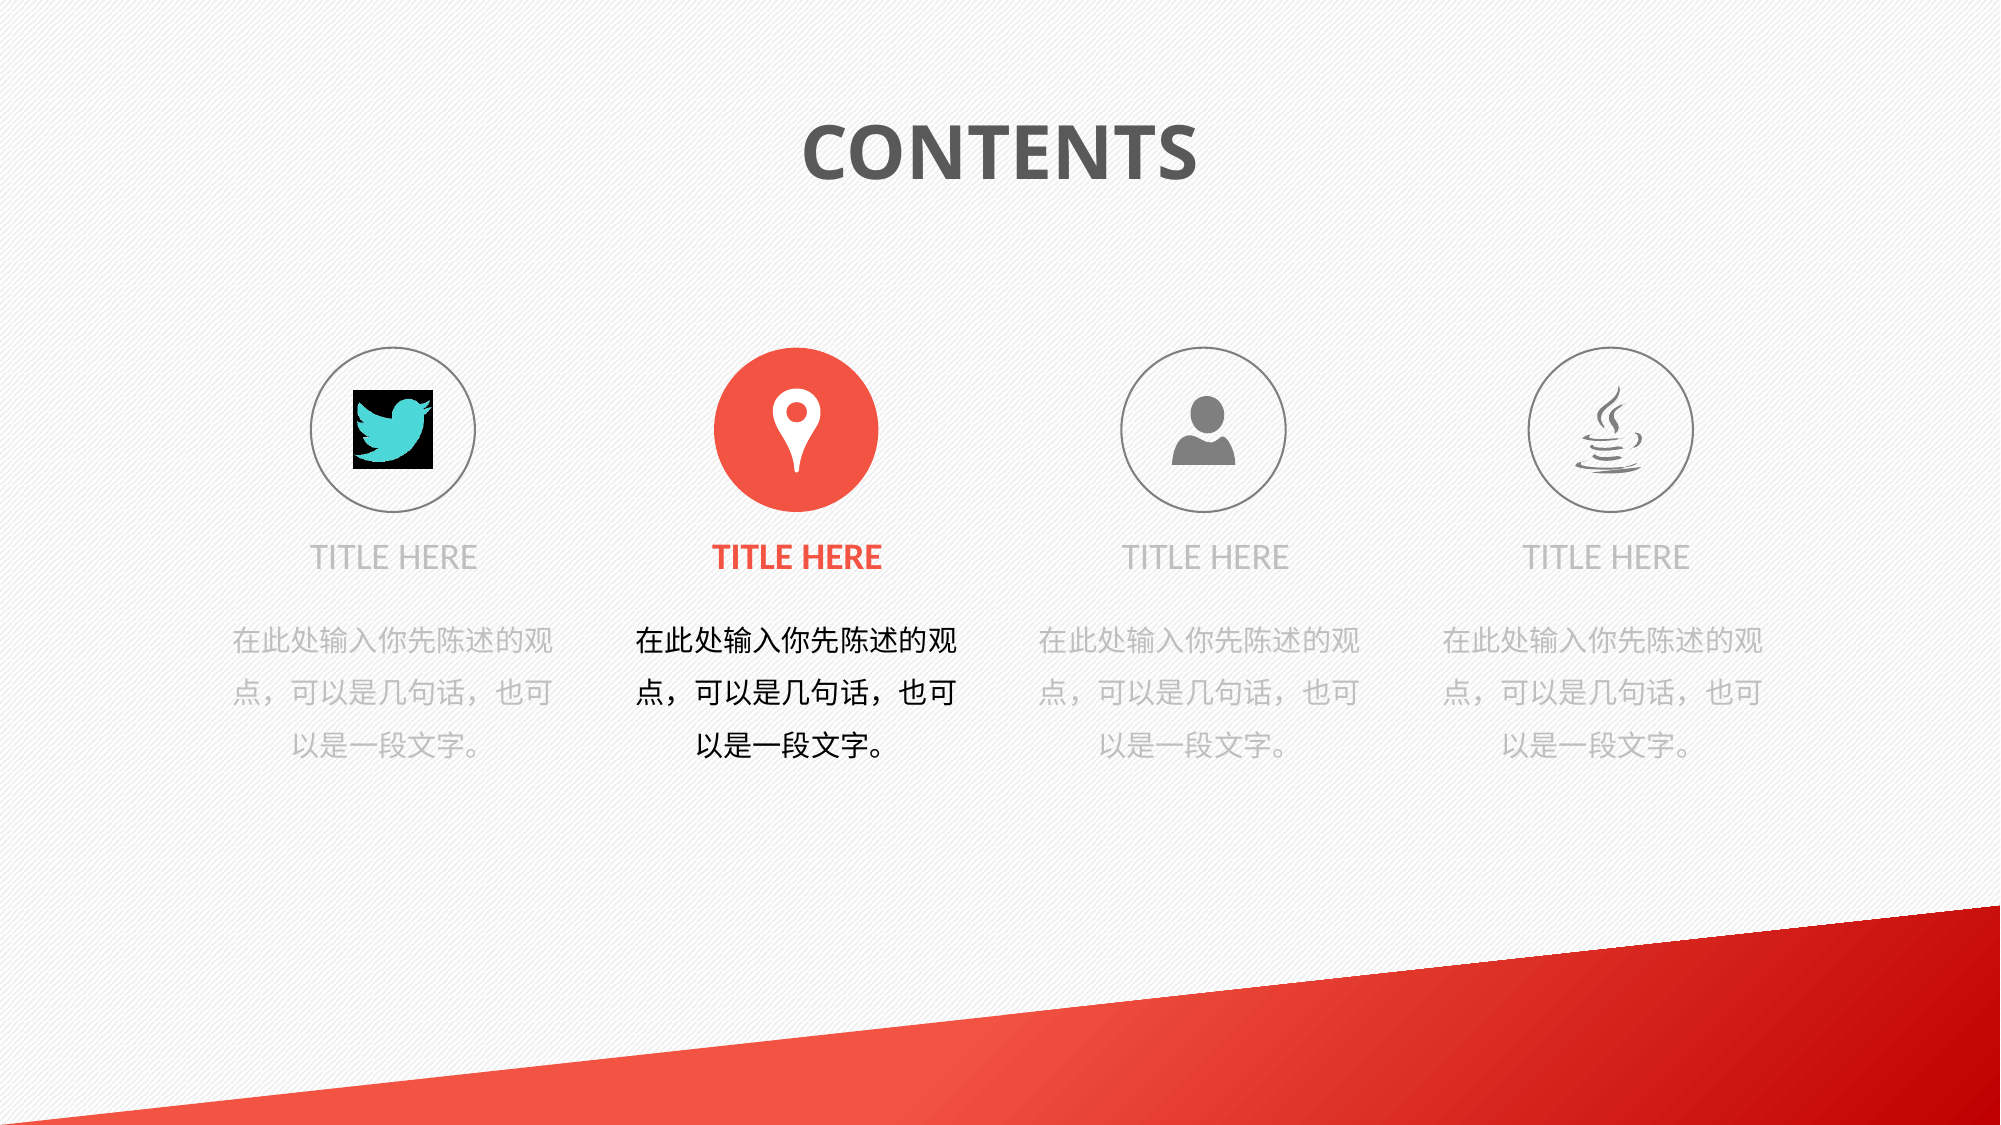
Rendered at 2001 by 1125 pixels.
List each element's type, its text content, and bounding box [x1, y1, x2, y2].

text_box [1121, 347, 1286, 513]
text_box [0, 905, 2000, 1125]
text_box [1171, 394, 1236, 465]
text_box 在此处输入你先陈述的观点，可以是几句话，也可以是一段文字。 [1423, 597, 1782, 770]
text_box [310, 347, 475, 513]
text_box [1574, 384, 1648, 475]
text_box [1528, 347, 1693, 513]
text_box TITLE HERE [295, 524, 494, 585]
picture [0, 0, 2001, 1125]
text_box CONTENTS [785, 97, 1214, 203]
text_box 在此处输入你先陈述的观点，可以是几句话，也可以是一段文字。 [617, 597, 976, 770]
text_box TITLE HERE [697, 524, 898, 585]
text_box 在此处输入你先陈述的观点，可以是几句话，也可以是一段文字。 [1020, 597, 1379, 770]
text_box 在此处输入你先陈述的观点，可以是几句话，也可以是一段文字。 [214, 597, 572, 770]
text_box [772, 388, 821, 473]
text_box TITLE HERE [1507, 524, 1706, 585]
text_box TITLE HERE [1106, 524, 1306, 585]
text_box [714, 347, 879, 513]
